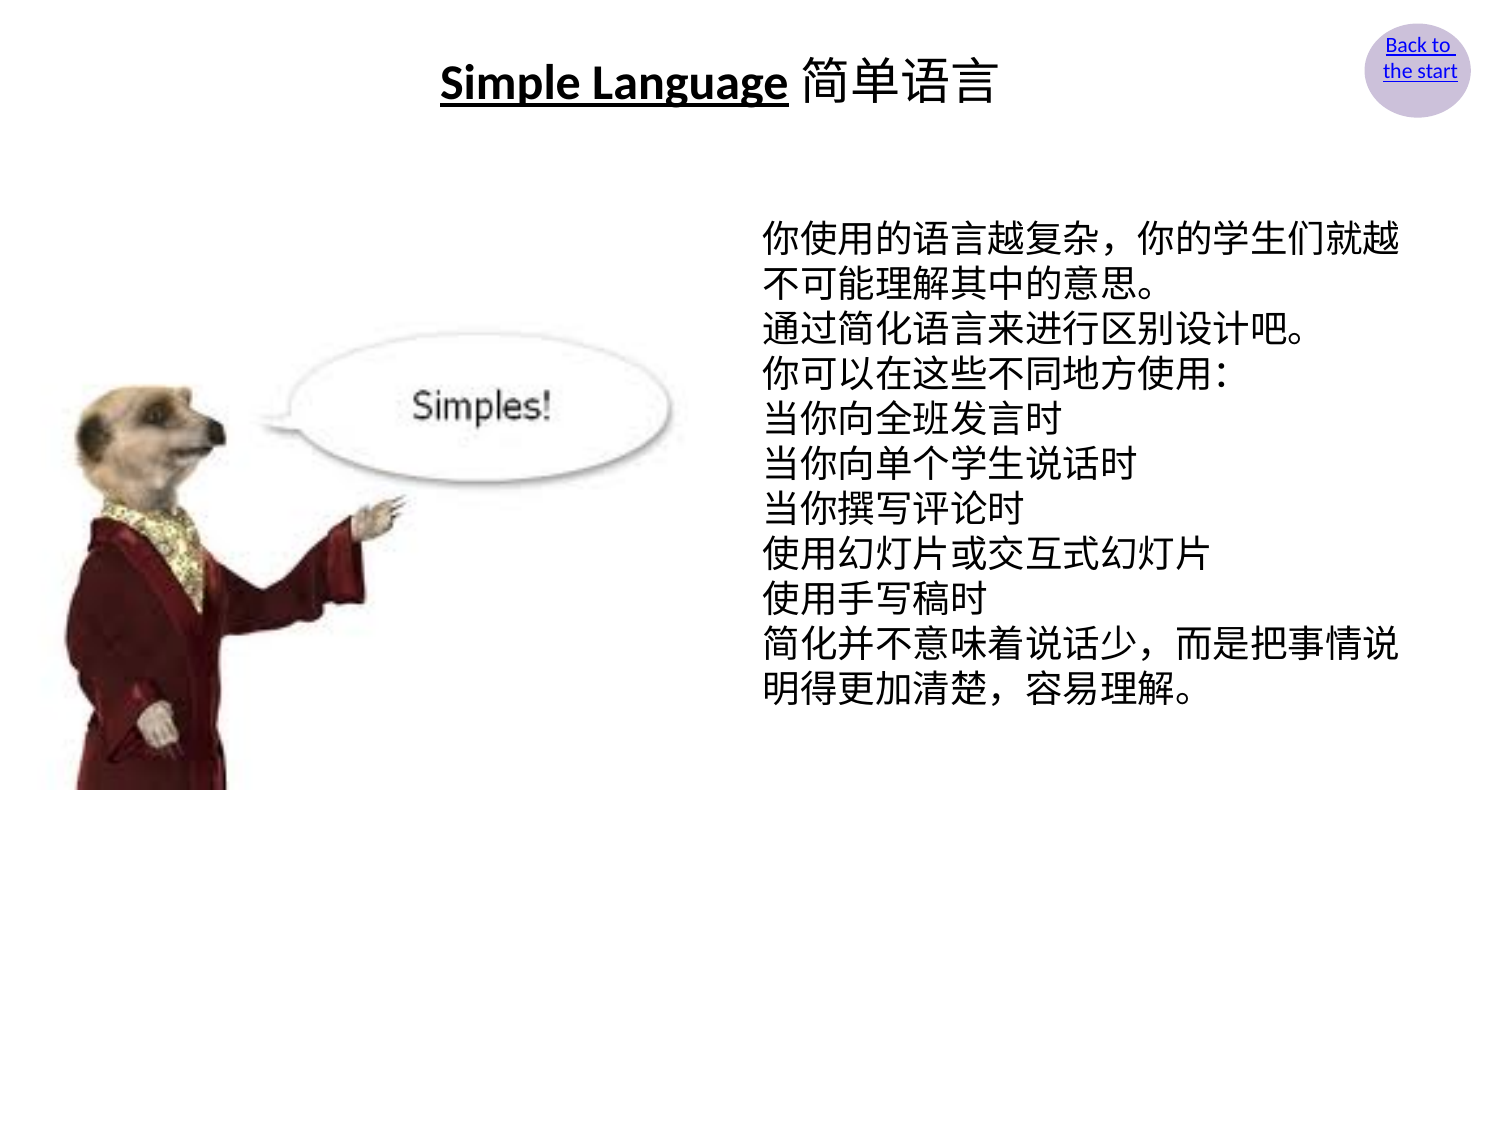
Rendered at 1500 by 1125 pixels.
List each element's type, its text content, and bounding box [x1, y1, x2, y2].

text_box 你使用的语言越复杂，你的学生们就越不可能理解其中的意思。 通过简化语言来进行区别设计吧。 你可以在这些不同地方使用： 当你向全班发言时 当你向单个学生说话时 当你撰写评论时 使用幻灯片或交互式幻灯片 使用手写稿时 简化并不意味着说话少，而是把事情说明得更加清楚，容易理解。 [747, 208, 1433, 718]
picture [0, 302, 704, 791]
text_box Simple Language简单语言 [218, 42, 1223, 178]
text_box Back to the start [1359, 23, 1483, 91]
text_box [1367, 91, 1468, 120]
